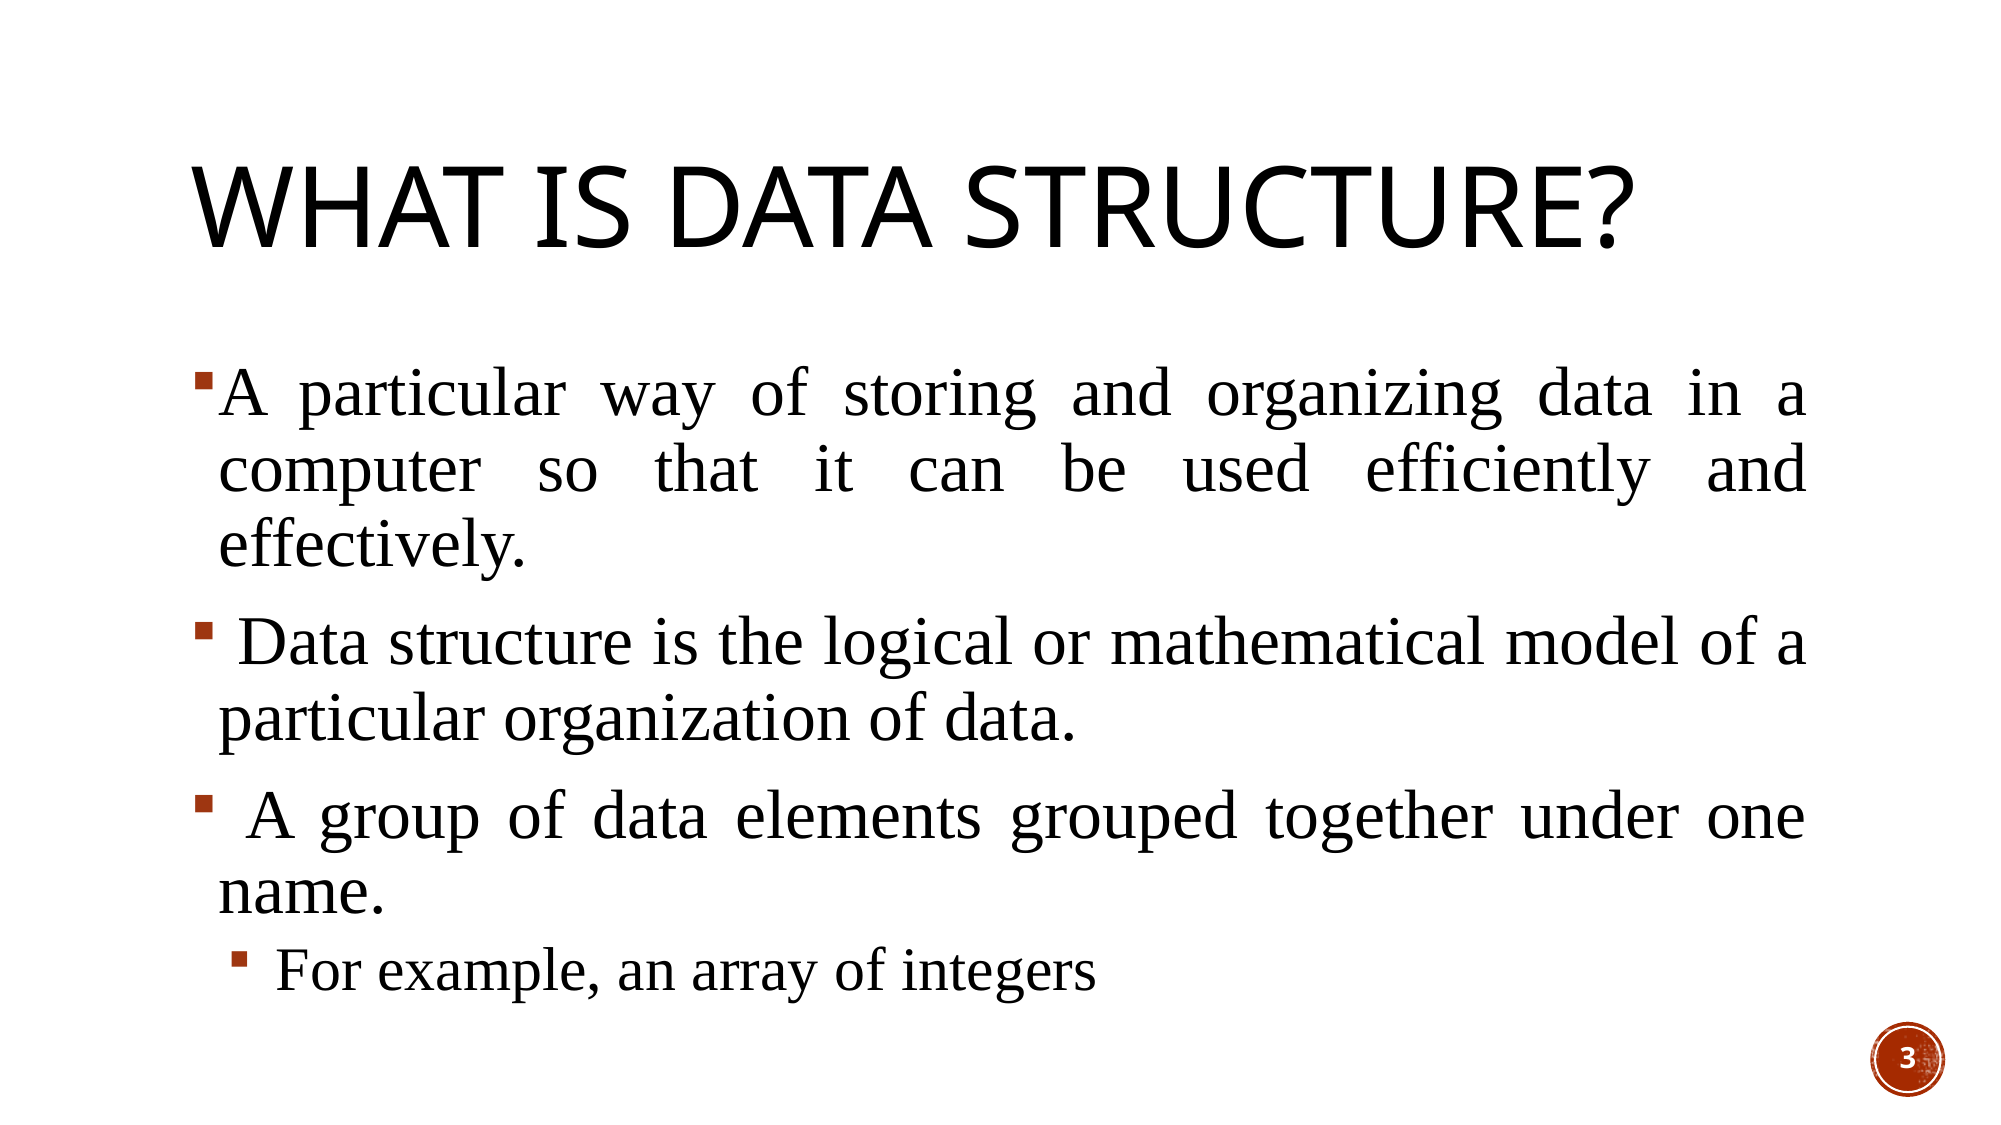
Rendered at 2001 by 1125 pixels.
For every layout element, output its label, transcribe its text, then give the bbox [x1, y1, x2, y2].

list A particular way of storing and organizing data in a computer so that it can be used efficiently and effectively. Data structure is the logical or mathematical model of a particular organization of data. A group of data elements grouped together under one name. For example, an array of integers [175, 348, 1826, 1013]
title What is data structure? [175, 79, 1826, 344]
slide_number 3 [1855, 1028, 1961, 1089]
